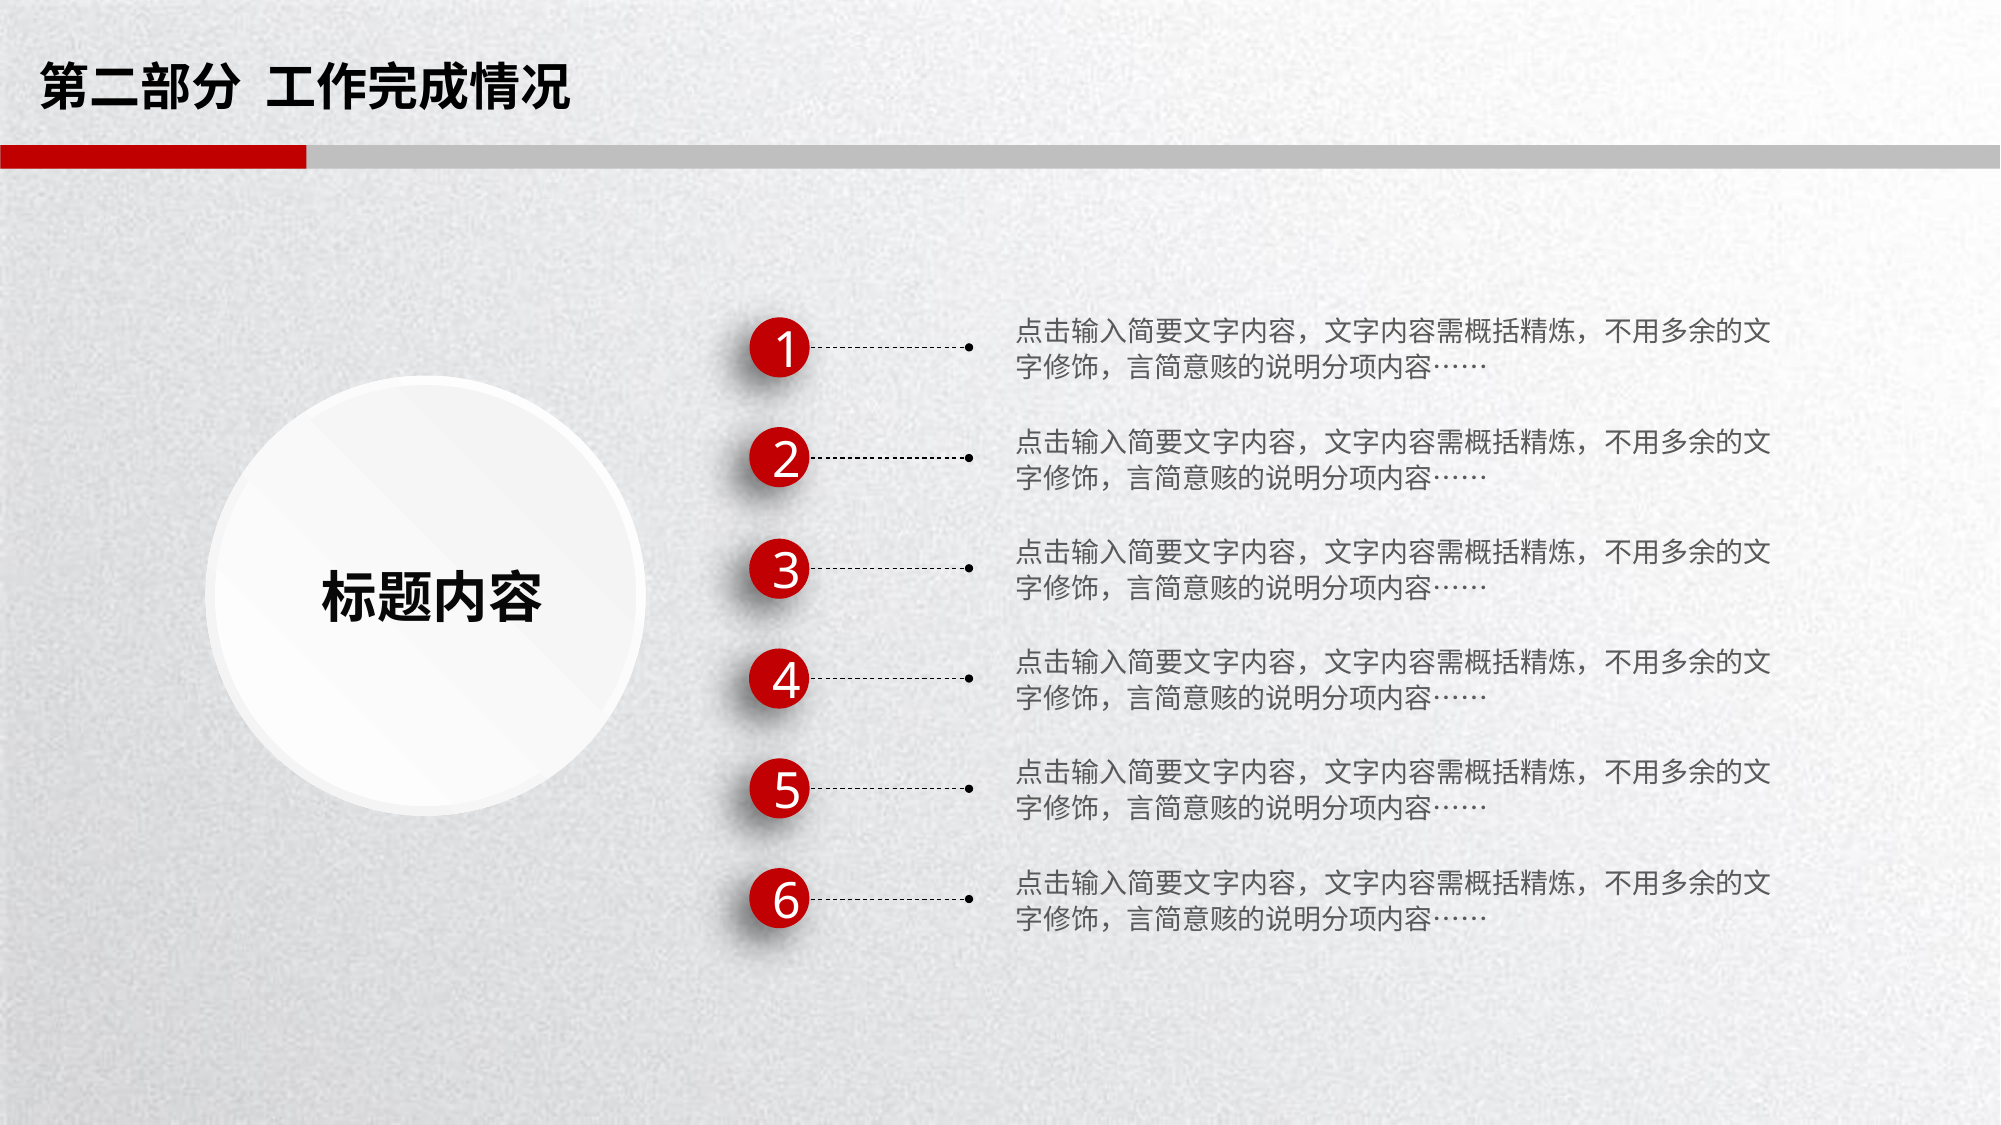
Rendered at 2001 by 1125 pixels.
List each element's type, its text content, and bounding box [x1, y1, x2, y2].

picture [0, 0, 2001, 1125]
text_box 3 [749, 538, 810, 599]
text_box 点击输入简要文字内容，文字内容需概括精炼，不用多余的文字修饰，言简意赅的说明分项内容…… [1015, 310, 1772, 383]
text_box 2 [749, 427, 810, 488]
text_box 点击输入简要文字内容，文字内容需概括精炼，不用多余的文字修饰，言简意赅的说明分项内容…… [1015, 421, 1772, 494]
text_box 6 [749, 868, 810, 929]
text_box 点击输入简要文字内容，文字内容需概括精炼，不用多余的文字修饰，言简意赅的说明分项内容…… [1015, 531, 1772, 604]
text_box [205, 375, 646, 816]
title 第二部分 工作完成情况 [23, 47, 1824, 124]
text_box 点击输入简要文字内容，文字内容需概括精炼，不用多余的文字修饰，言简意赅的说明分项内容…… [1015, 752, 1772, 825]
text_box 5 [749, 758, 810, 819]
text_box 点击输入简要文字内容，文字内容需概括精炼，不用多余的文字修饰，言简意赅的说明分项内容…… [1015, 642, 1772, 715]
text_box 1 [749, 317, 810, 378]
text_box 点击输入简要文字内容，文字内容需概括精炼，不用多余的文字修饰，言简意赅的说明分项内容…… [1015, 862, 1772, 935]
text_box 4 [748, 648, 810, 709]
